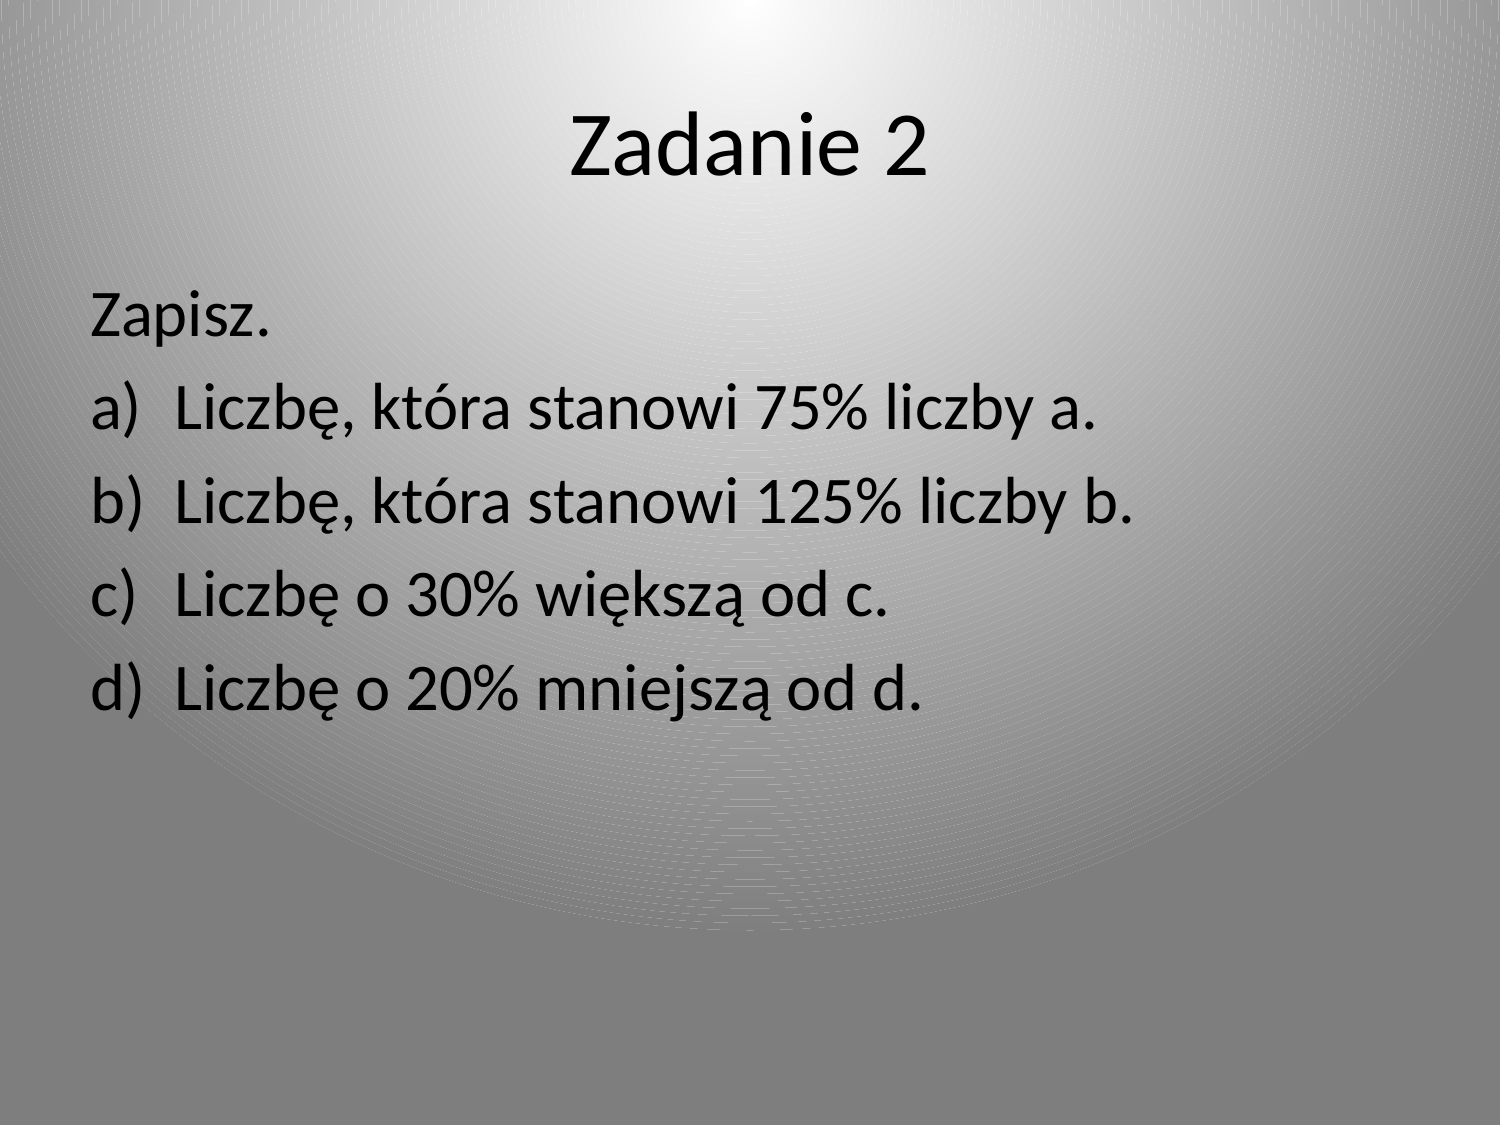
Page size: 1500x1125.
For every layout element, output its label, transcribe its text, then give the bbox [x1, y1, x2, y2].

list Zapisz. Liczbę, która stanowi 75% liczby a. Liczbę, która stanowi 125% liczby b. Liczbę o 30% większą od c. Liczbę o 20% mniejszą od d. [75, 262, 1425, 1005]
title Zadanie 2 [75, 45, 1425, 233]
